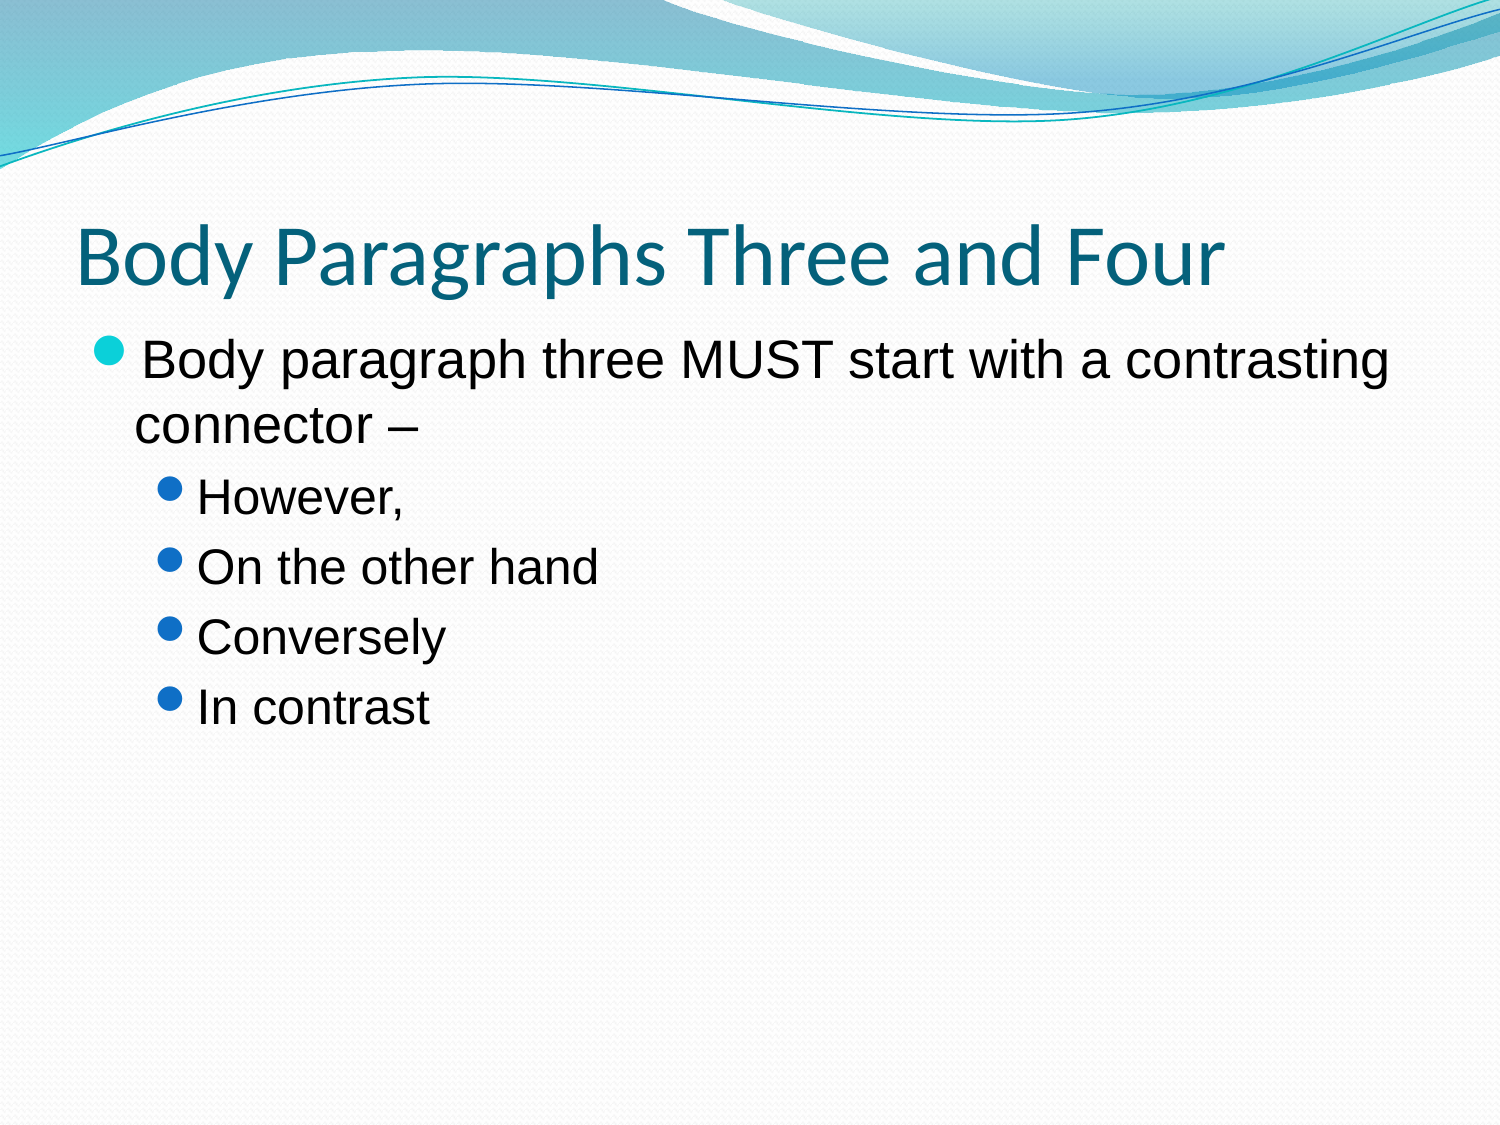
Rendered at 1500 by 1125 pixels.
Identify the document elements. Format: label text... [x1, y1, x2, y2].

title Body Paragraphs Three and Four [75, 115, 1425, 303]
list Body paragraph three MUST start with a contrasting connector – However, On the other hand Conversely In contrast [75, 317, 1425, 1038]
